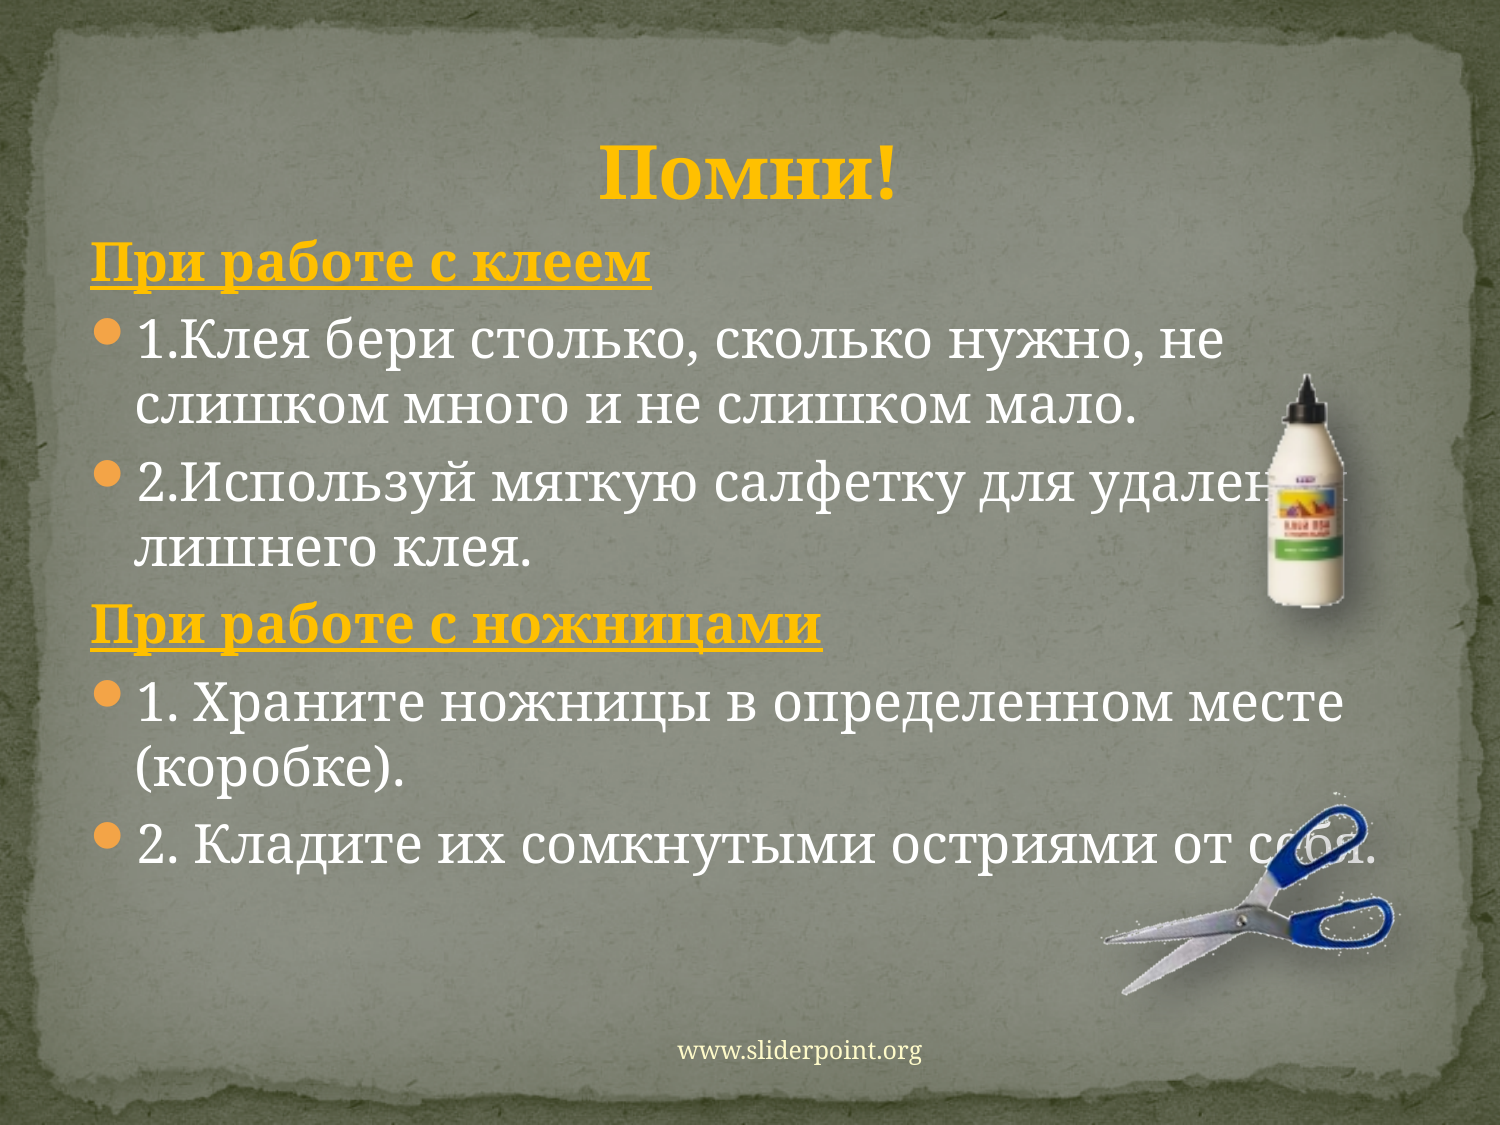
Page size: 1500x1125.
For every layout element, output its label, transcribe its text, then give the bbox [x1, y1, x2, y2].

footer www.sliderpoint.org [350, 1017, 938, 1081]
picture [1080, 728, 1438, 1094]
list Помни! При работе с клеем 1.Клея бери столько, сколько нужно, не слишком много и не слишком мало. 2.Используй мягкую салфетку для удаления лишнего клея. При работе с ножницами 1. Храните ножницы в определенном месте (коробке). 2. Кладите их сомкнутыми остриями от себя. [74, 116, 1426, 1001]
picture [1160, 363, 1453, 618]
